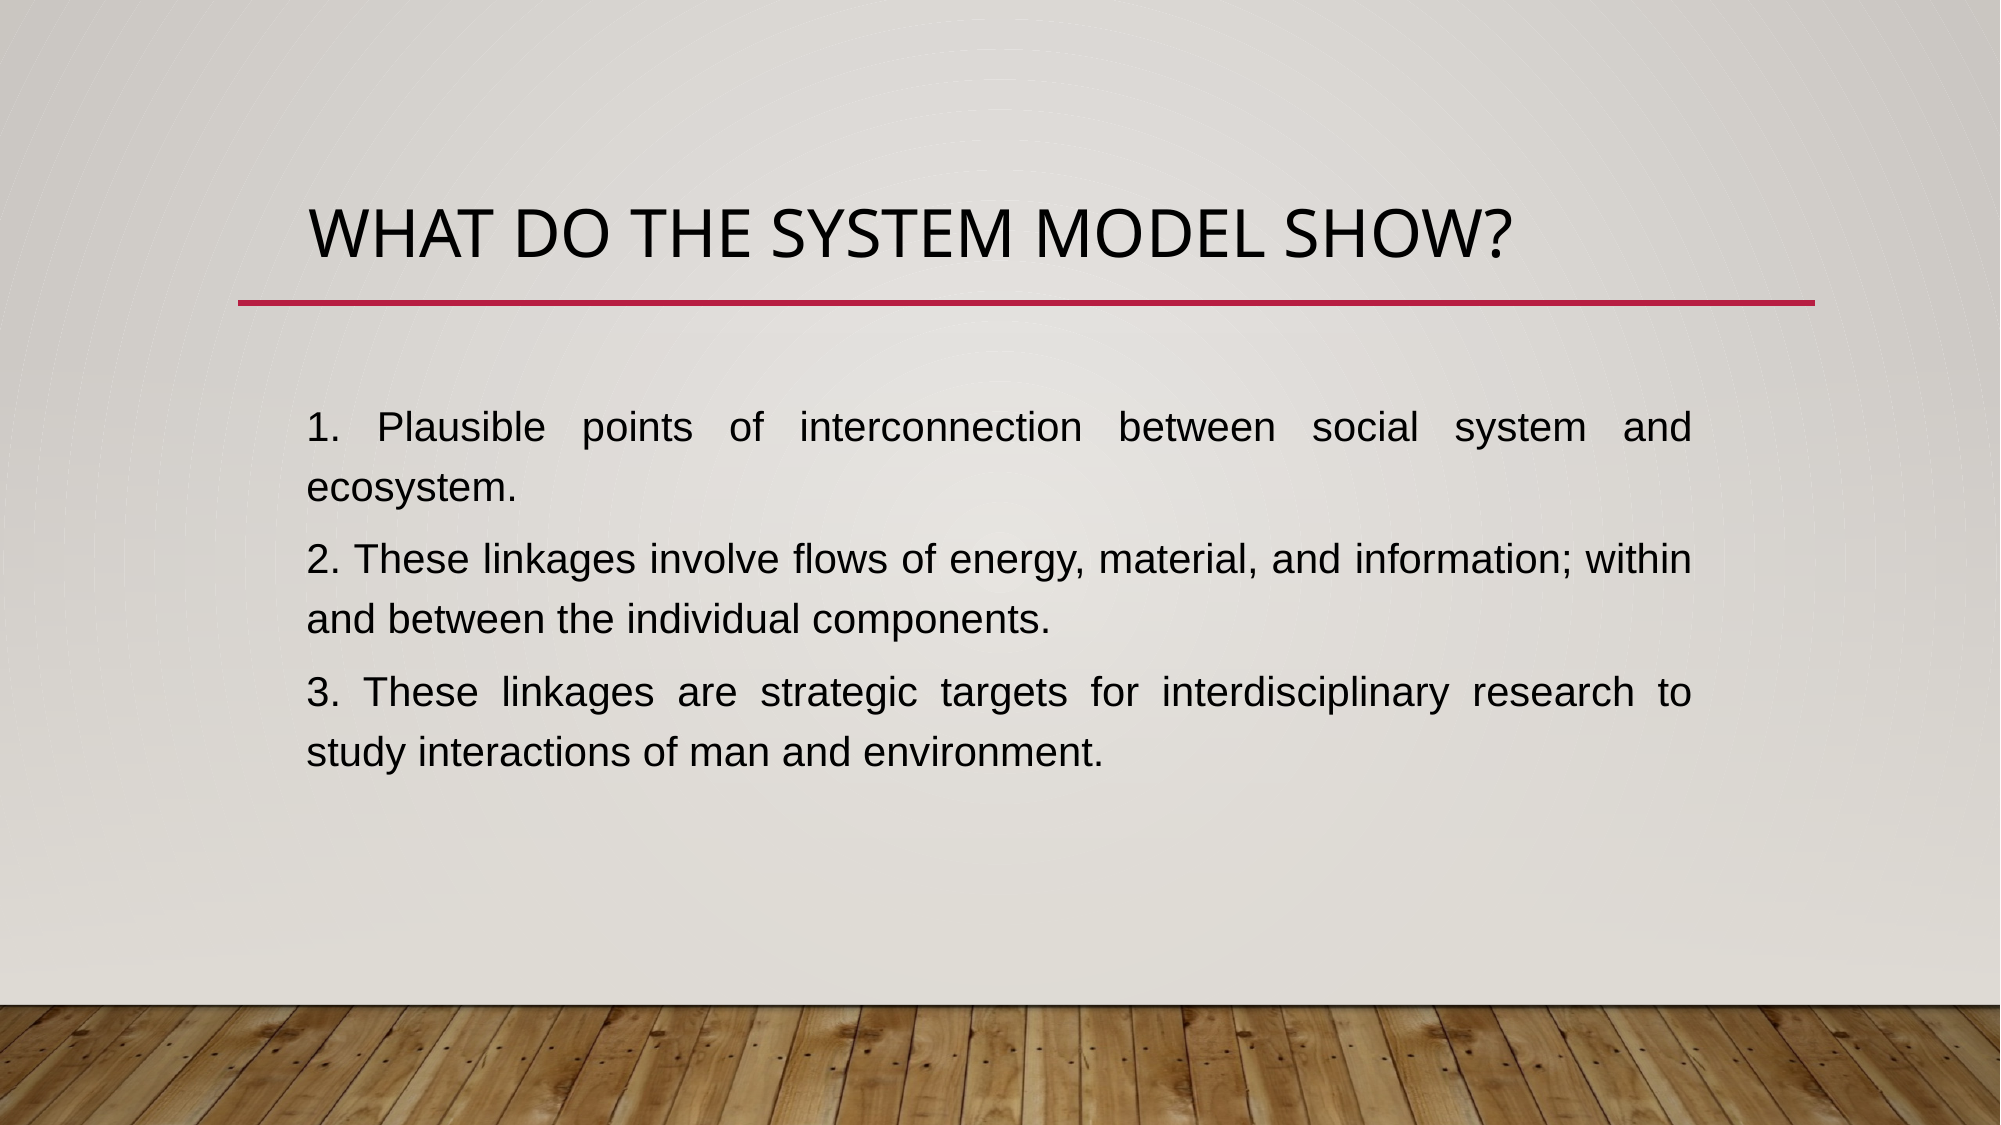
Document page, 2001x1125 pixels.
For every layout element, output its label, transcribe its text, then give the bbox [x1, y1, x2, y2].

list 1. Plausible points of interconnection between social system and ecosystem. 2. These linkages involve flows of energy, material, and information; within and between the individual components. 3. These linkages are strategic targets for interdisciplinary research to study interactions of man and environment. [291, 382, 1709, 980]
picture [0, 1005, 2000, 1125]
title What do the system model show? [293, 192, 1744, 317]
